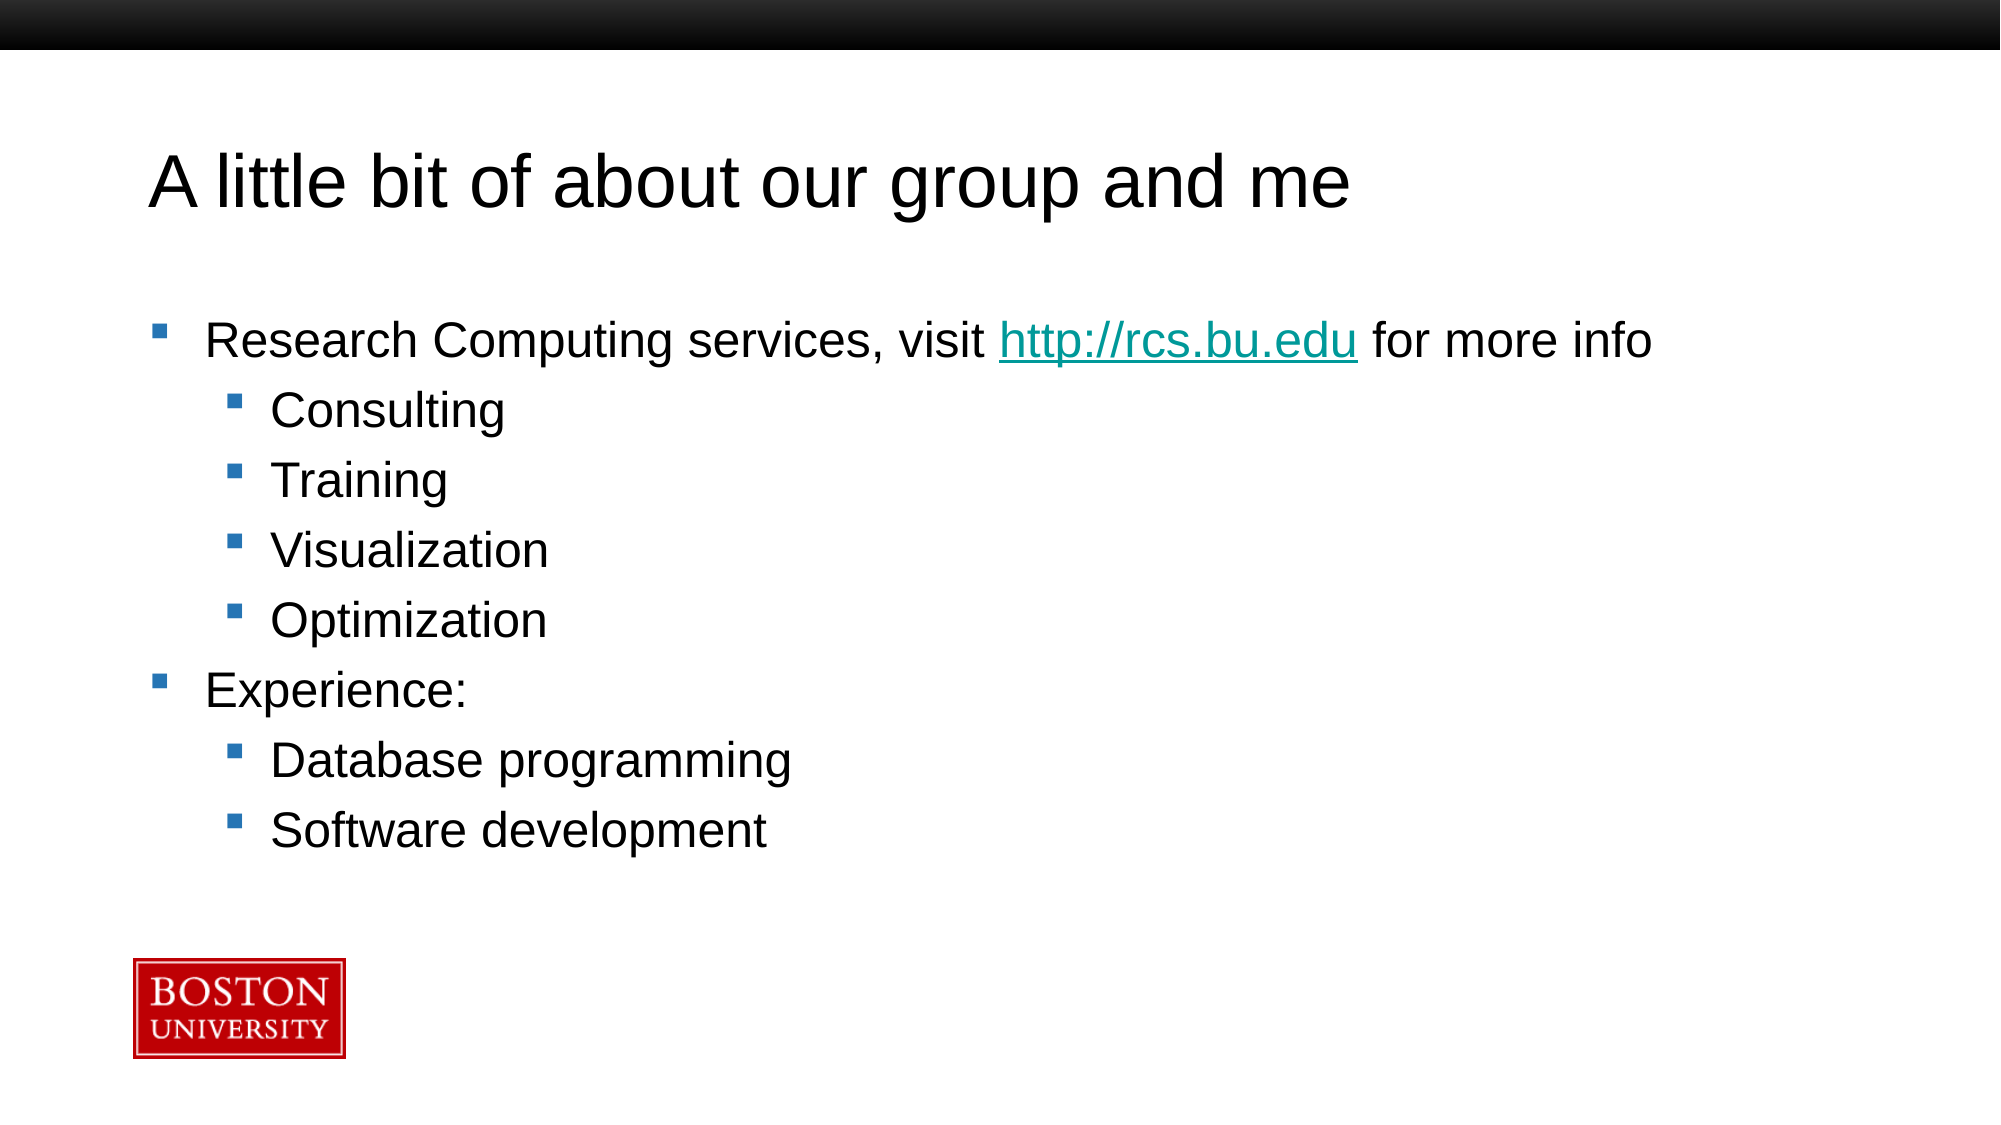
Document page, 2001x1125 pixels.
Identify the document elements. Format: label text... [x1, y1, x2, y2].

picture [133, 958, 346, 1059]
title A little bit of about our group and me [133, 125, 1867, 238]
list Research Computing services, visit http://rcs.bu.edu for more info Consulting Training Visualization Optimization Experience: Database programming Software development [133, 299, 1867, 938]
